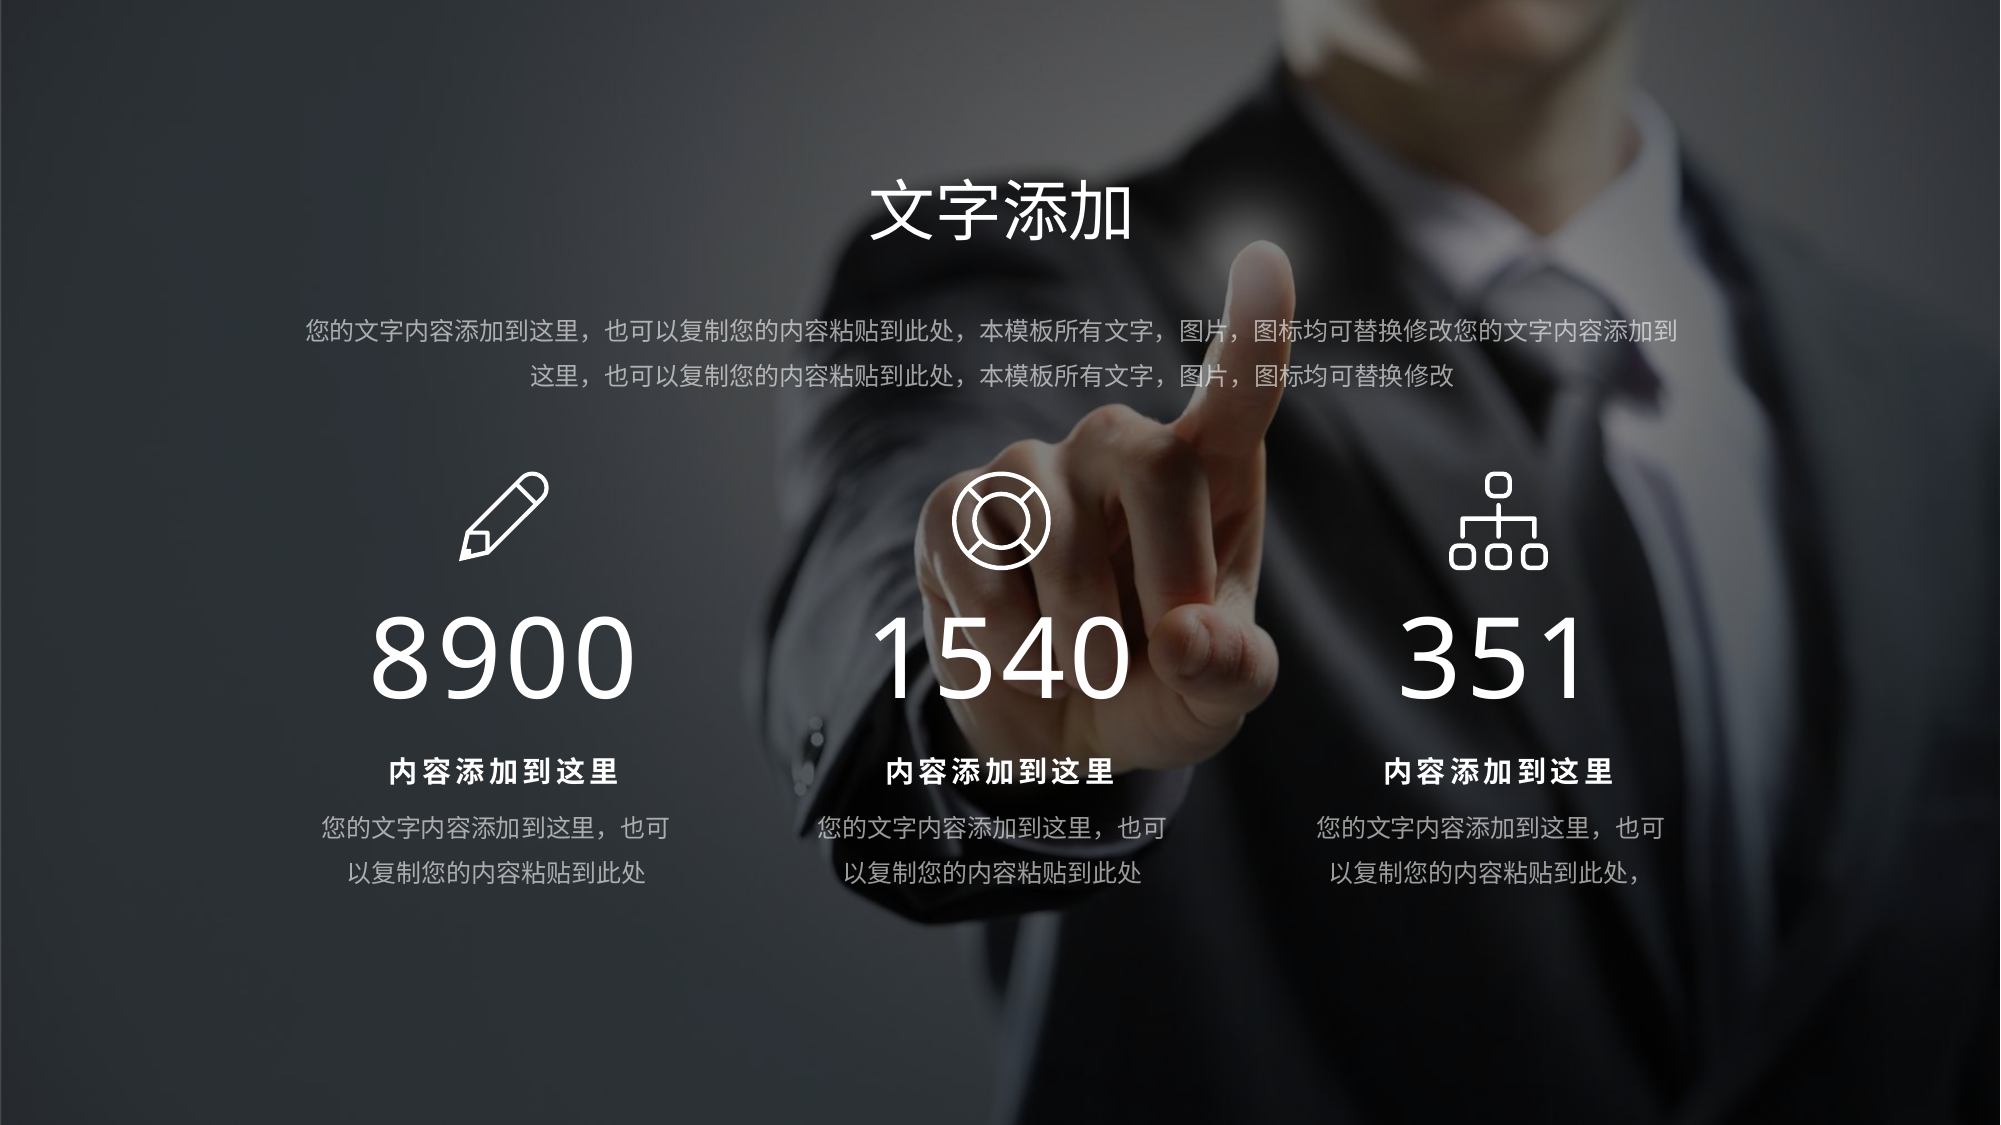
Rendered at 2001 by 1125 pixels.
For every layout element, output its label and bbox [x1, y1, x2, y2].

picture [0, 0, 2000, 1125]
text_box [293, 170, 1709, 386]
text_box [296, 471, 1707, 889]
